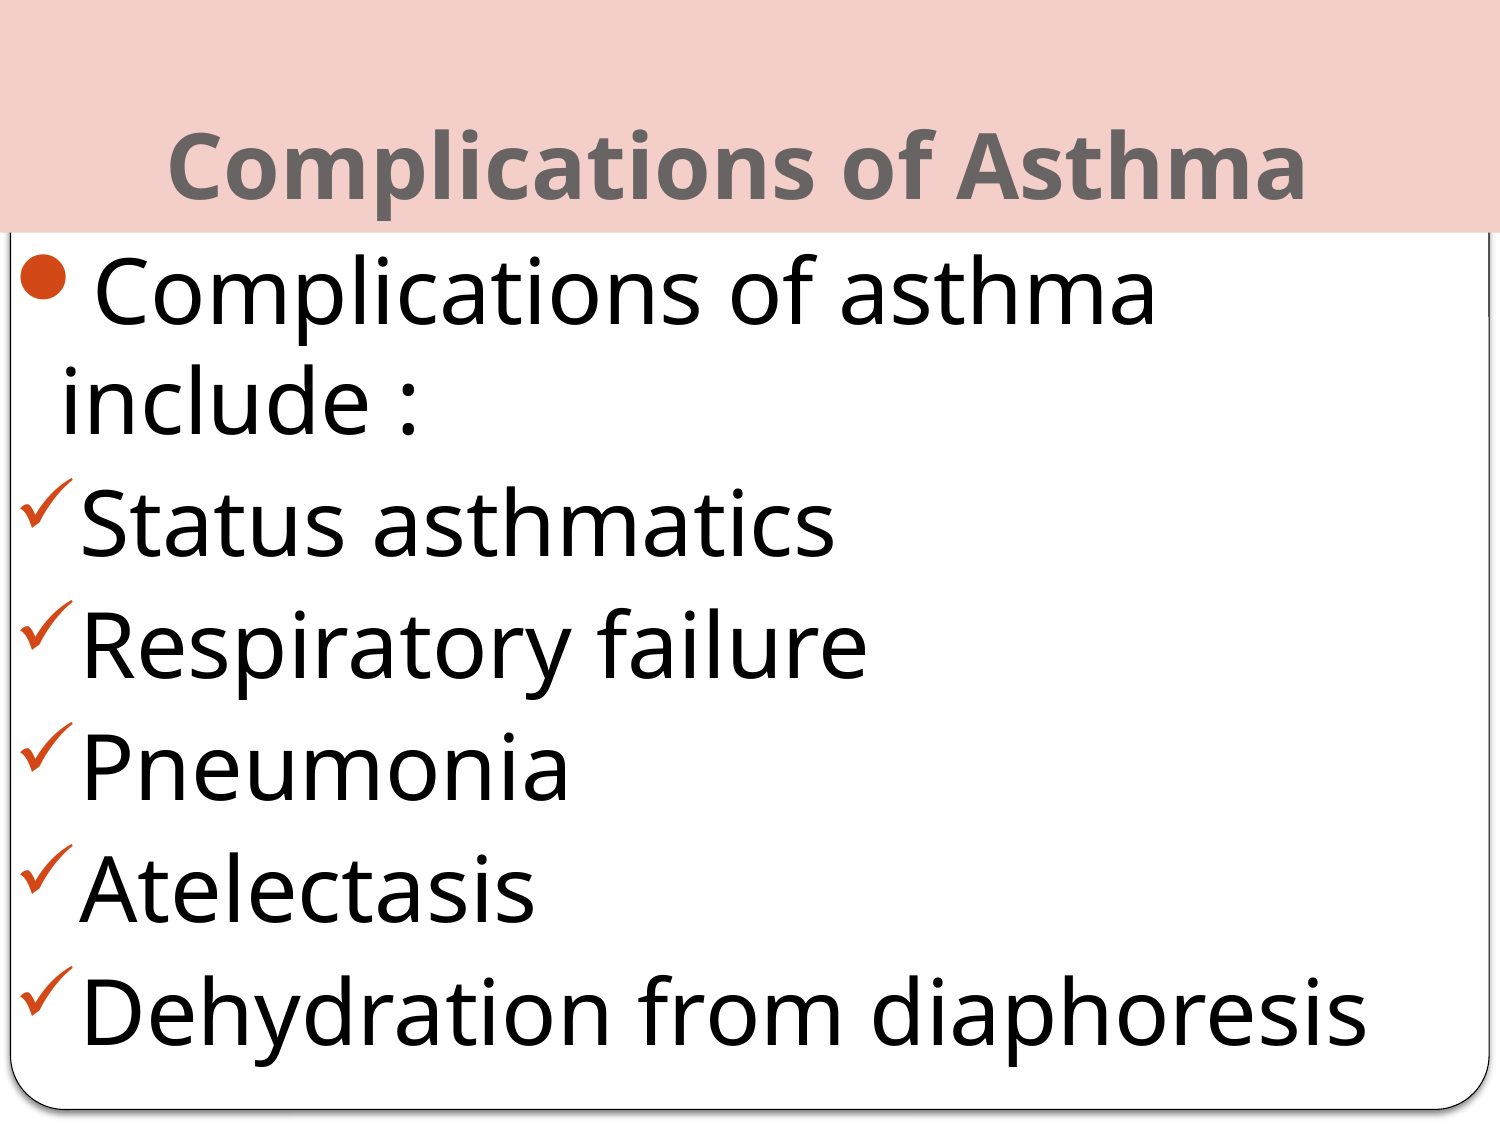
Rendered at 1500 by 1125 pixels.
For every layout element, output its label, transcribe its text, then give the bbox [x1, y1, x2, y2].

title Complications of Asthma [0, 0, 1500, 224]
list Complications of asthma include : Status asthmatics Respiratory failure Pneumonia Atelectasis Dehydration from diaphoresis [0, 224, 1500, 1088]
